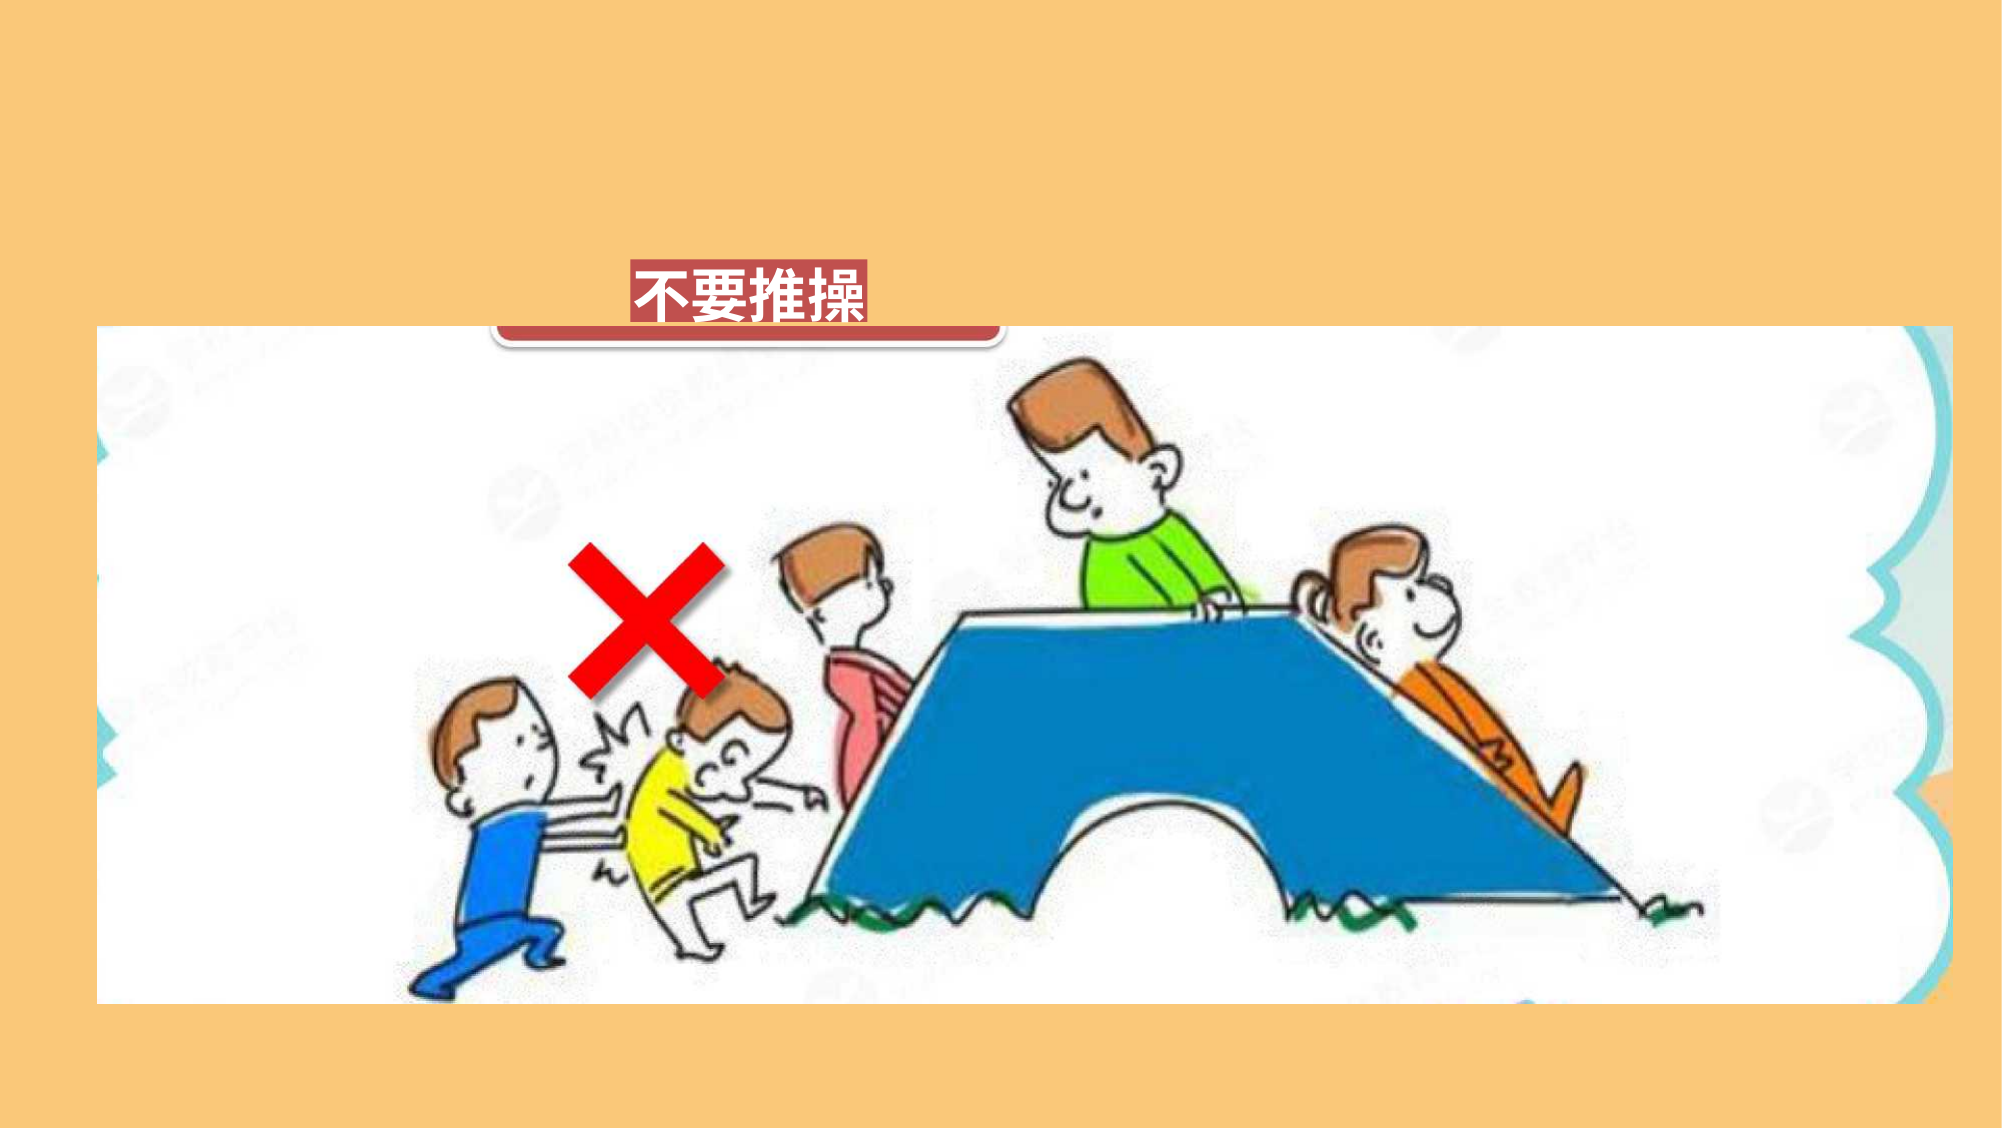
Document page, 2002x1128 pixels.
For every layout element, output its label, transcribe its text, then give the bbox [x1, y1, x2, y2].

picture [97, 326, 1954, 1005]
text_box 不要推操 [630, 259, 868, 322]
